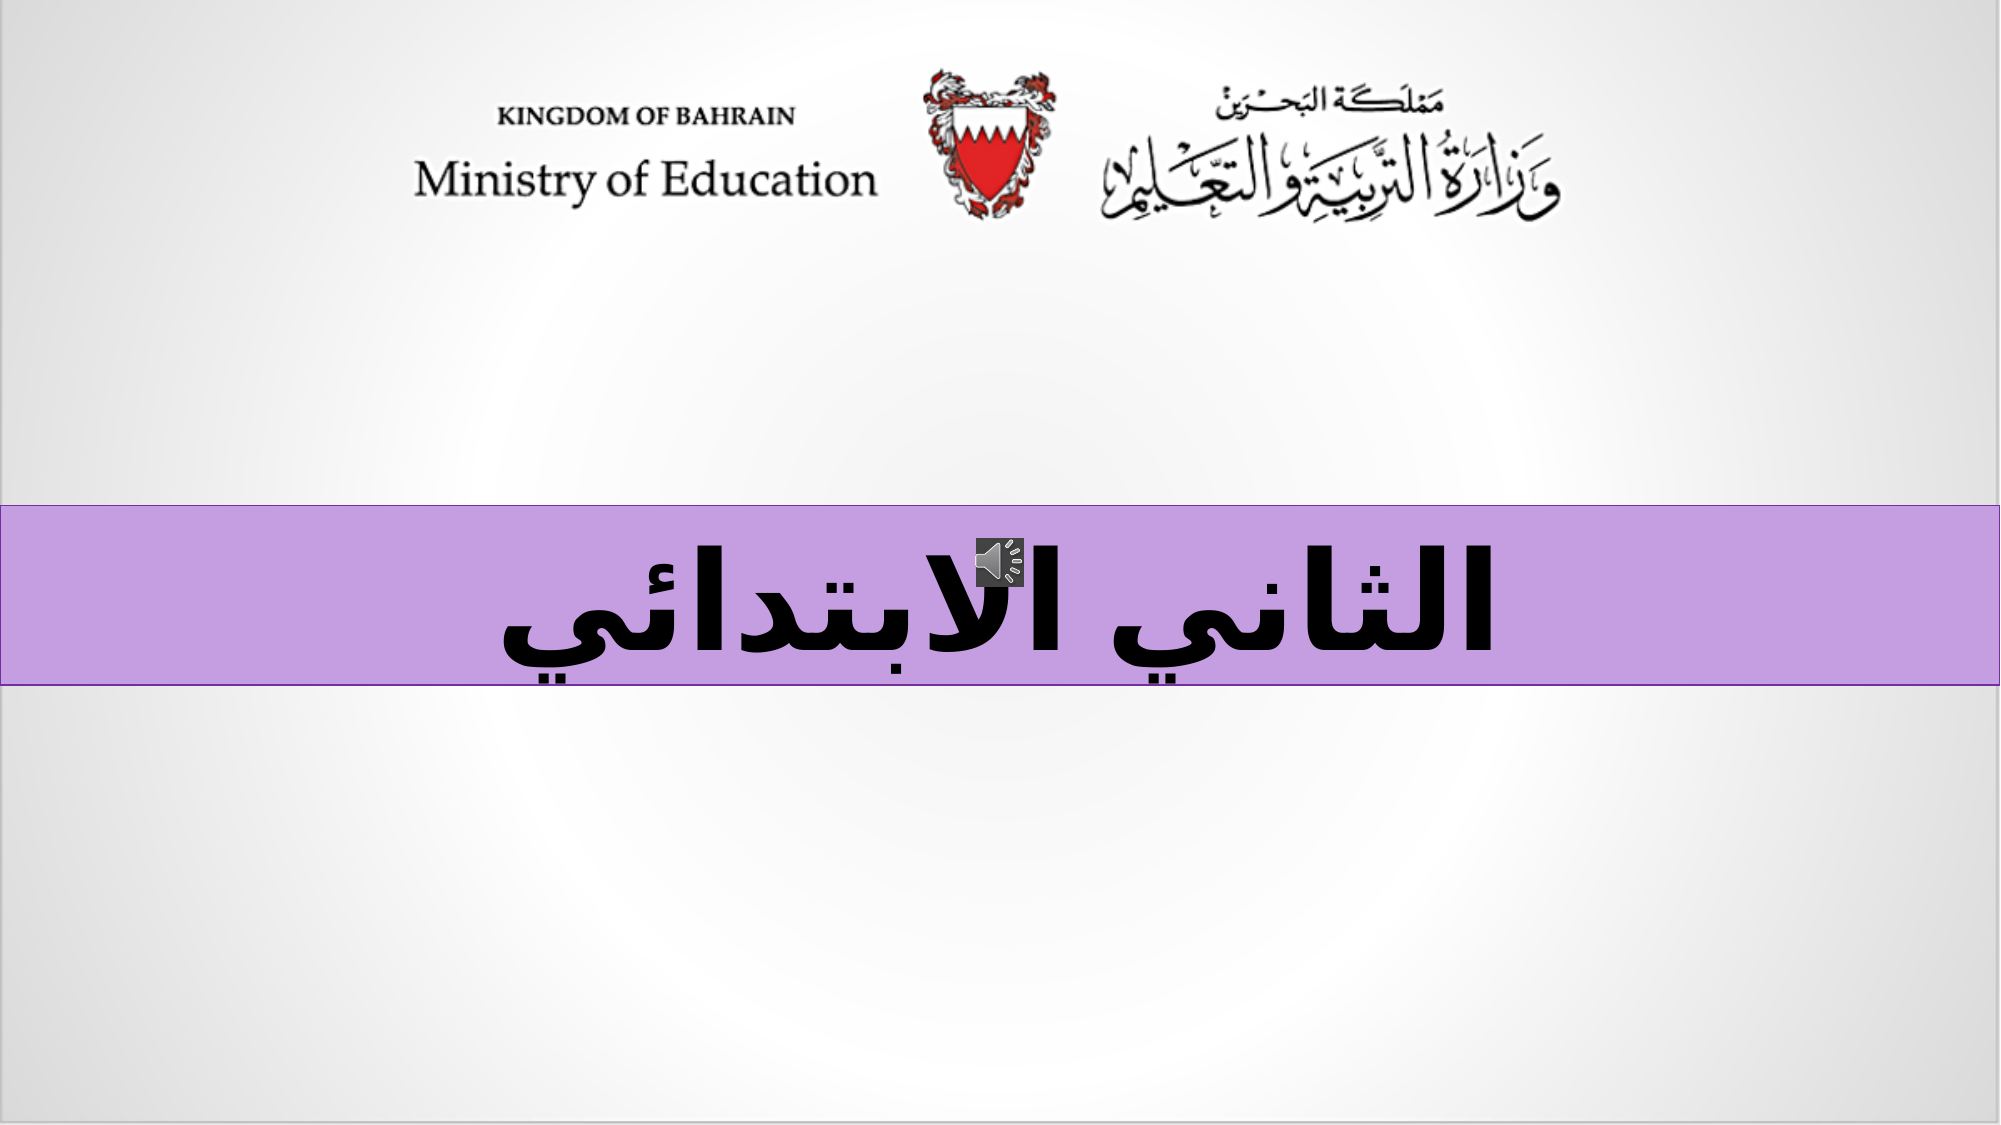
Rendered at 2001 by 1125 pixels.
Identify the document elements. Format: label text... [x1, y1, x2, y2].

picture [0, 0, 2001, 1125]
text_box الثاني الابتدائي [0, 505, 2000, 686]
picture [974, 537, 1025, 588]
